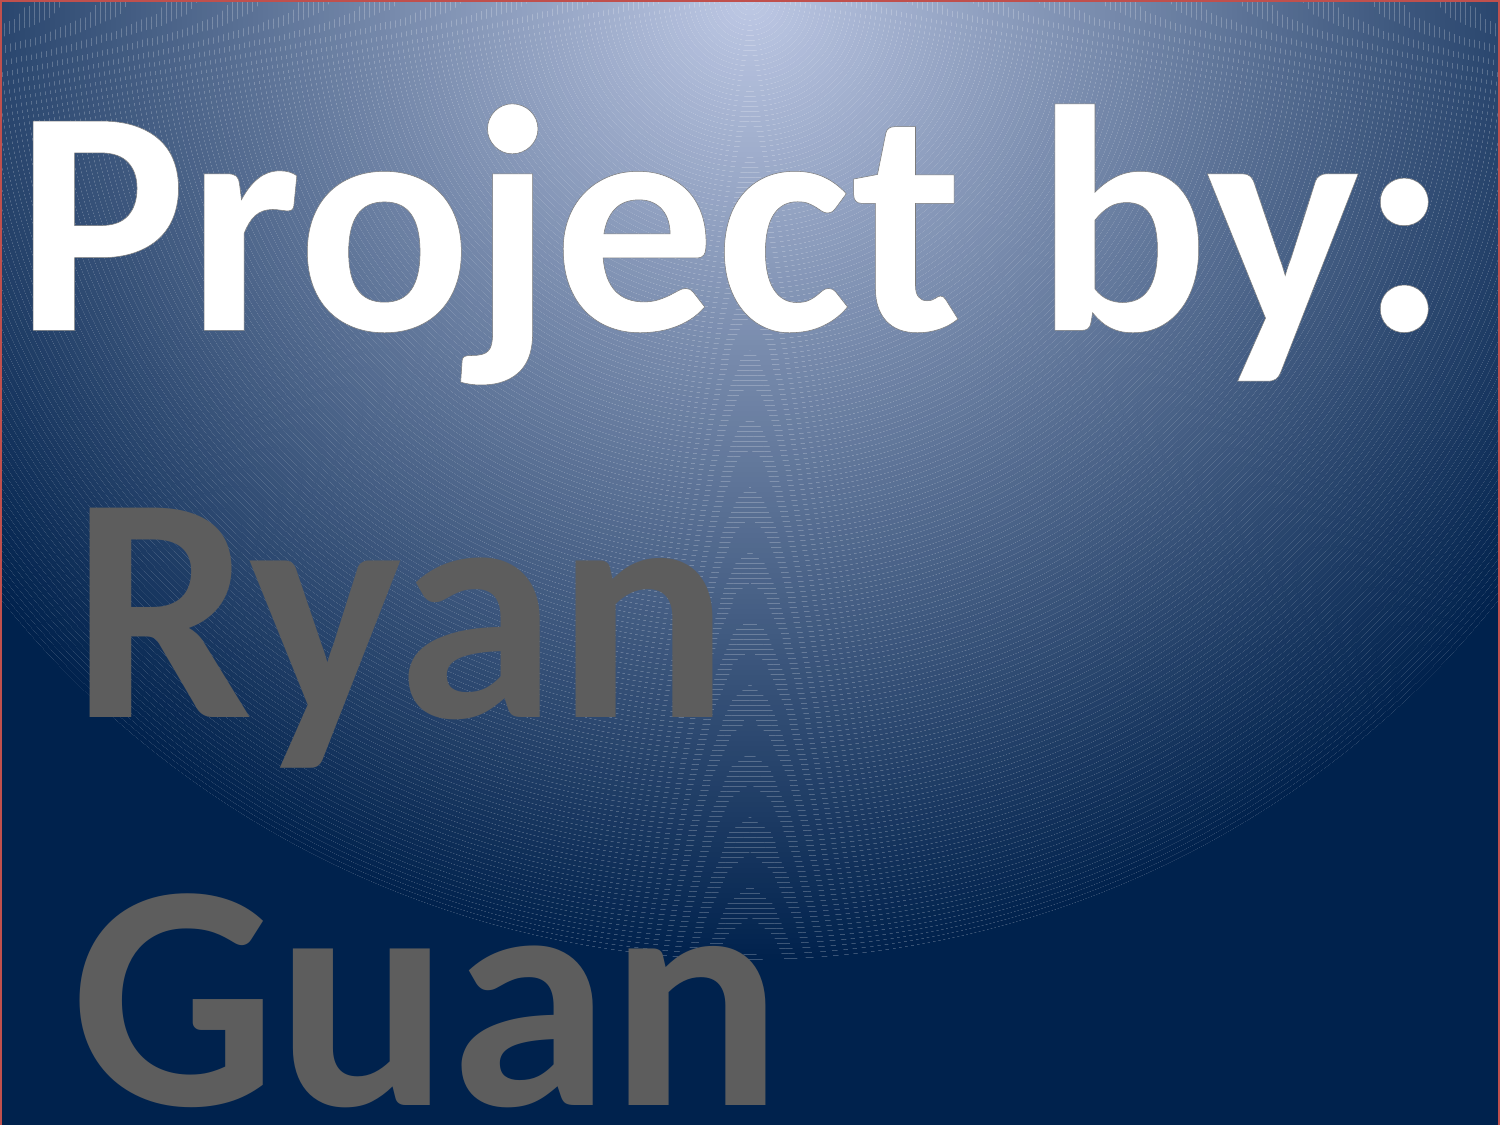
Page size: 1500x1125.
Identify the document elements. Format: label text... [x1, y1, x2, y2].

list Project by: Ryan Guan [0, 0, 1500, 1125]
